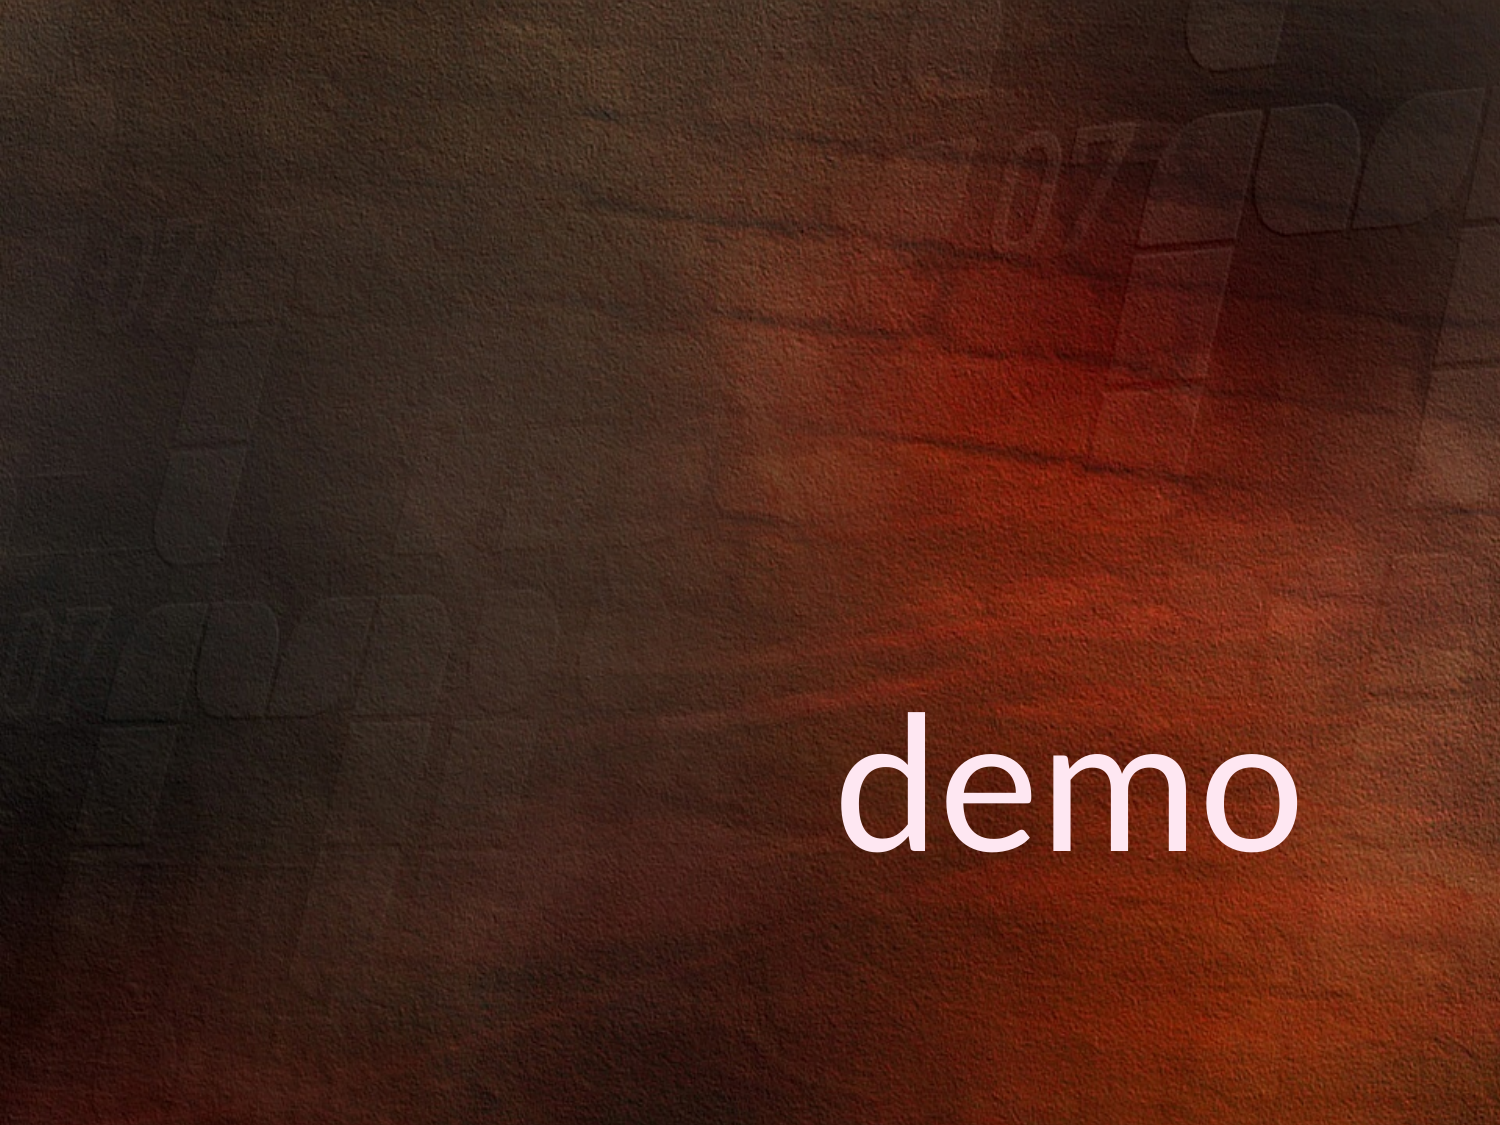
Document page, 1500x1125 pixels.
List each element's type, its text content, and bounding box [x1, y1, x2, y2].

picture [0, 0, 1500, 1125]
text_box demo [837, 661, 1415, 885]
table_cell No [832, 656, 1419, 890]
